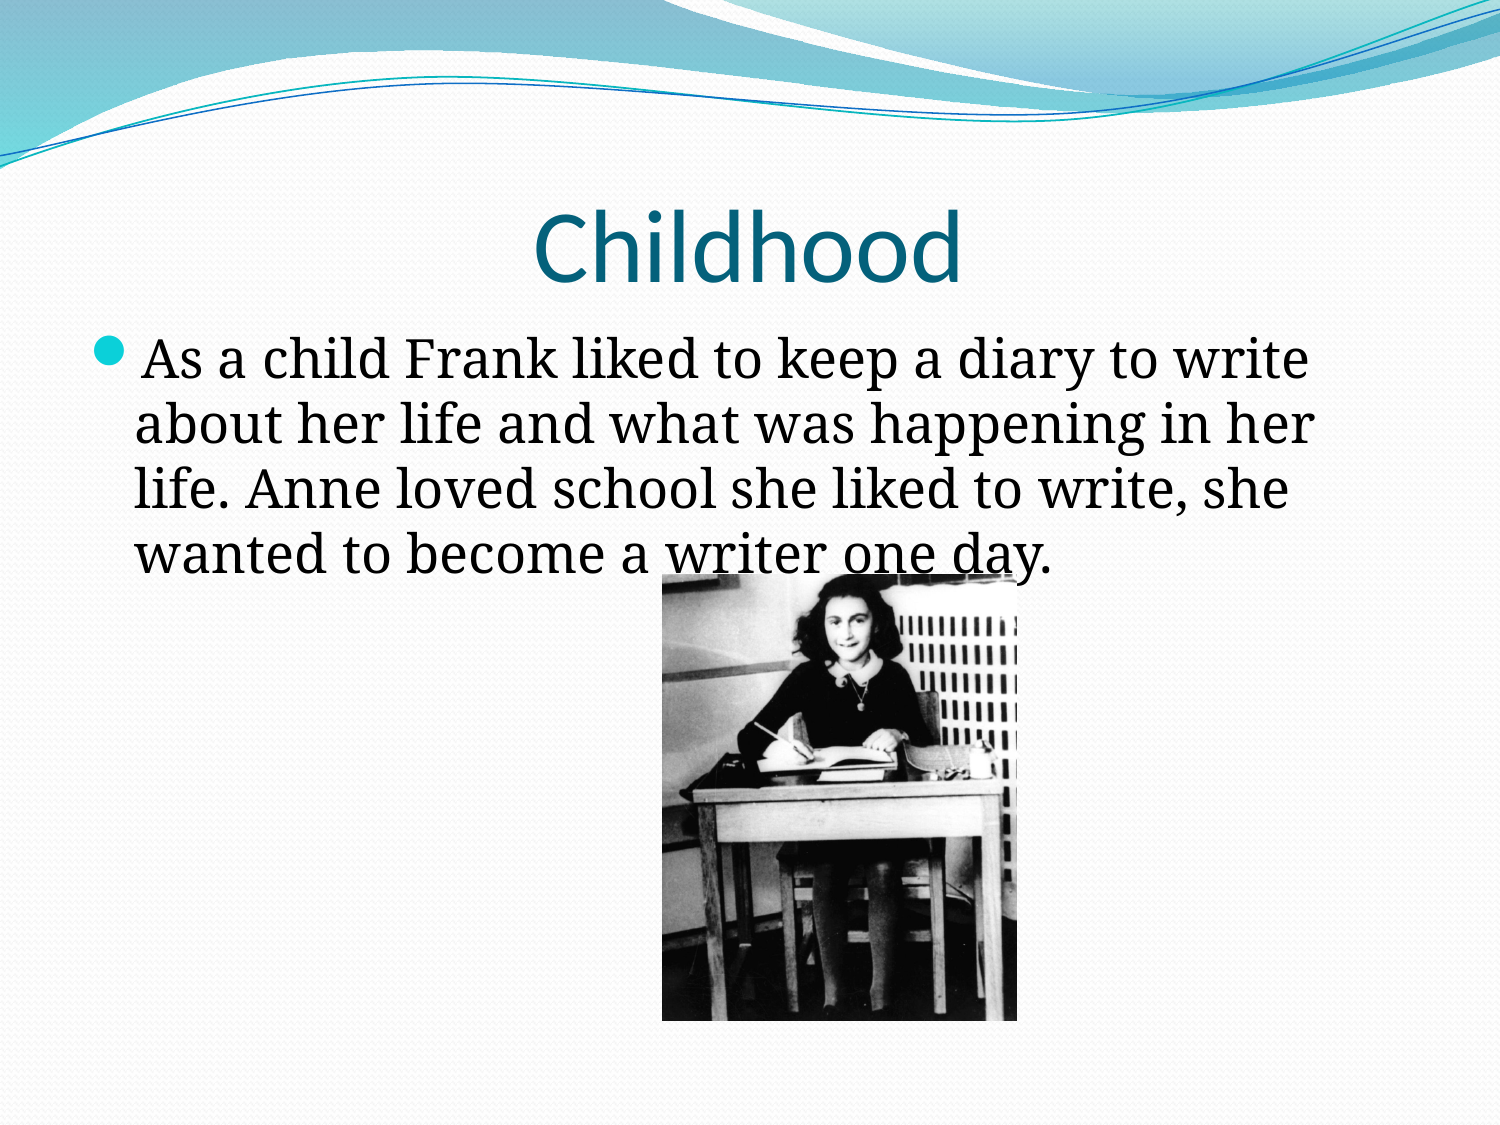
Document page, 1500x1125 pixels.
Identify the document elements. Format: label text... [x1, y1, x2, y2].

list As a child Frank liked to keep a diary to write about her life and what was happening in her life. Anne loved school she liked to write, she wanted to become a writer one day. [75, 317, 1425, 1038]
picture [662, 574, 1017, 1022]
title Childhood [75, 115, 1425, 303]
